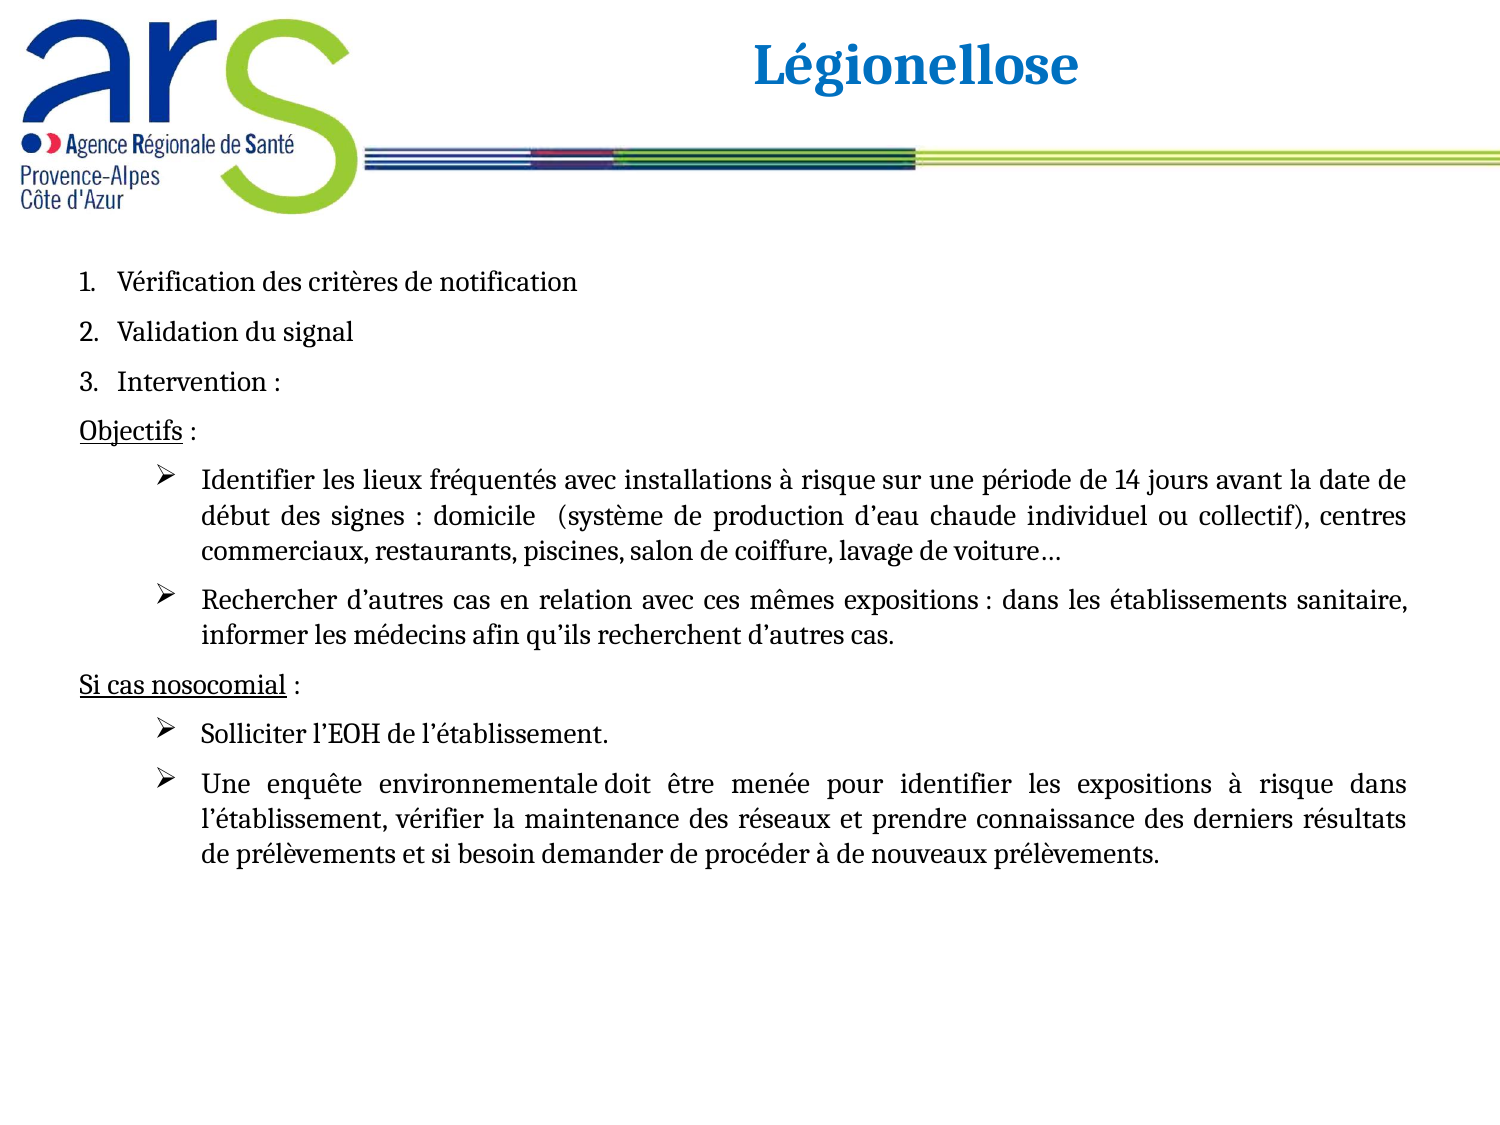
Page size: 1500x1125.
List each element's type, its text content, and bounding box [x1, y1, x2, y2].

text_box Vérification des critères de notification Validation du signal Intervention : Objectifs : Identifier les lieux fréquentés avec installations à risque sur une période de 14 jours avant la date de début des signes : domicile (système de production d’eau chaude individuel ou collectif), centres commerciaux, restaurants, piscines, salon de coiffure, lavage de voiture… Rechercher d’autres cas en relation avec ces mêmes expositions : dans les établissements sanitaire, informer les médecins afin qu’ils recherchent d’autres cas. Si cas nosocomial : Solliciter l’EOH de l’établissement. Une enquête environnementale doit être menée pour identifier les expositions à risque dans l’établissement, vérifier la maintenance des réseaux et prendre connaissance des derniers résultats de prélèvements et si besoin demander de procéder à de nouveaux prélèvements. [64, 255, 1424, 1025]
text_box Légionellose [242, 18, 1500, 207]
picture [0, 0, 363, 216]
